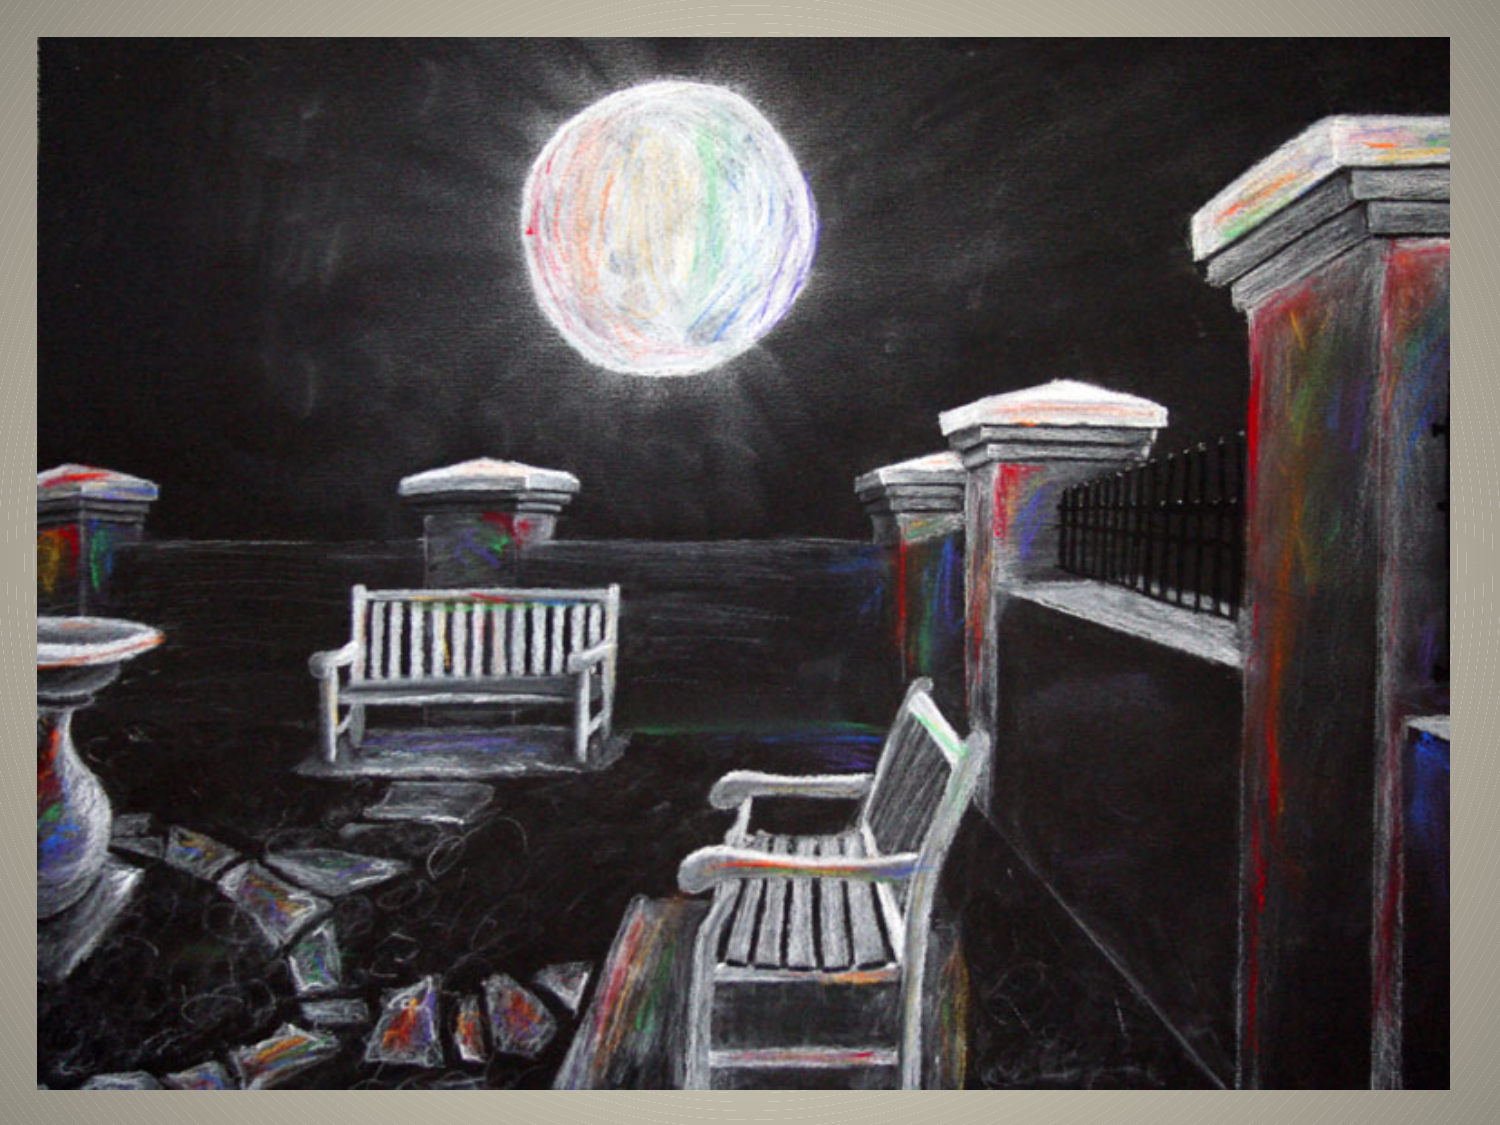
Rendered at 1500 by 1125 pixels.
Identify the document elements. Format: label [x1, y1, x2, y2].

picture [37, 37, 1451, 1090]
